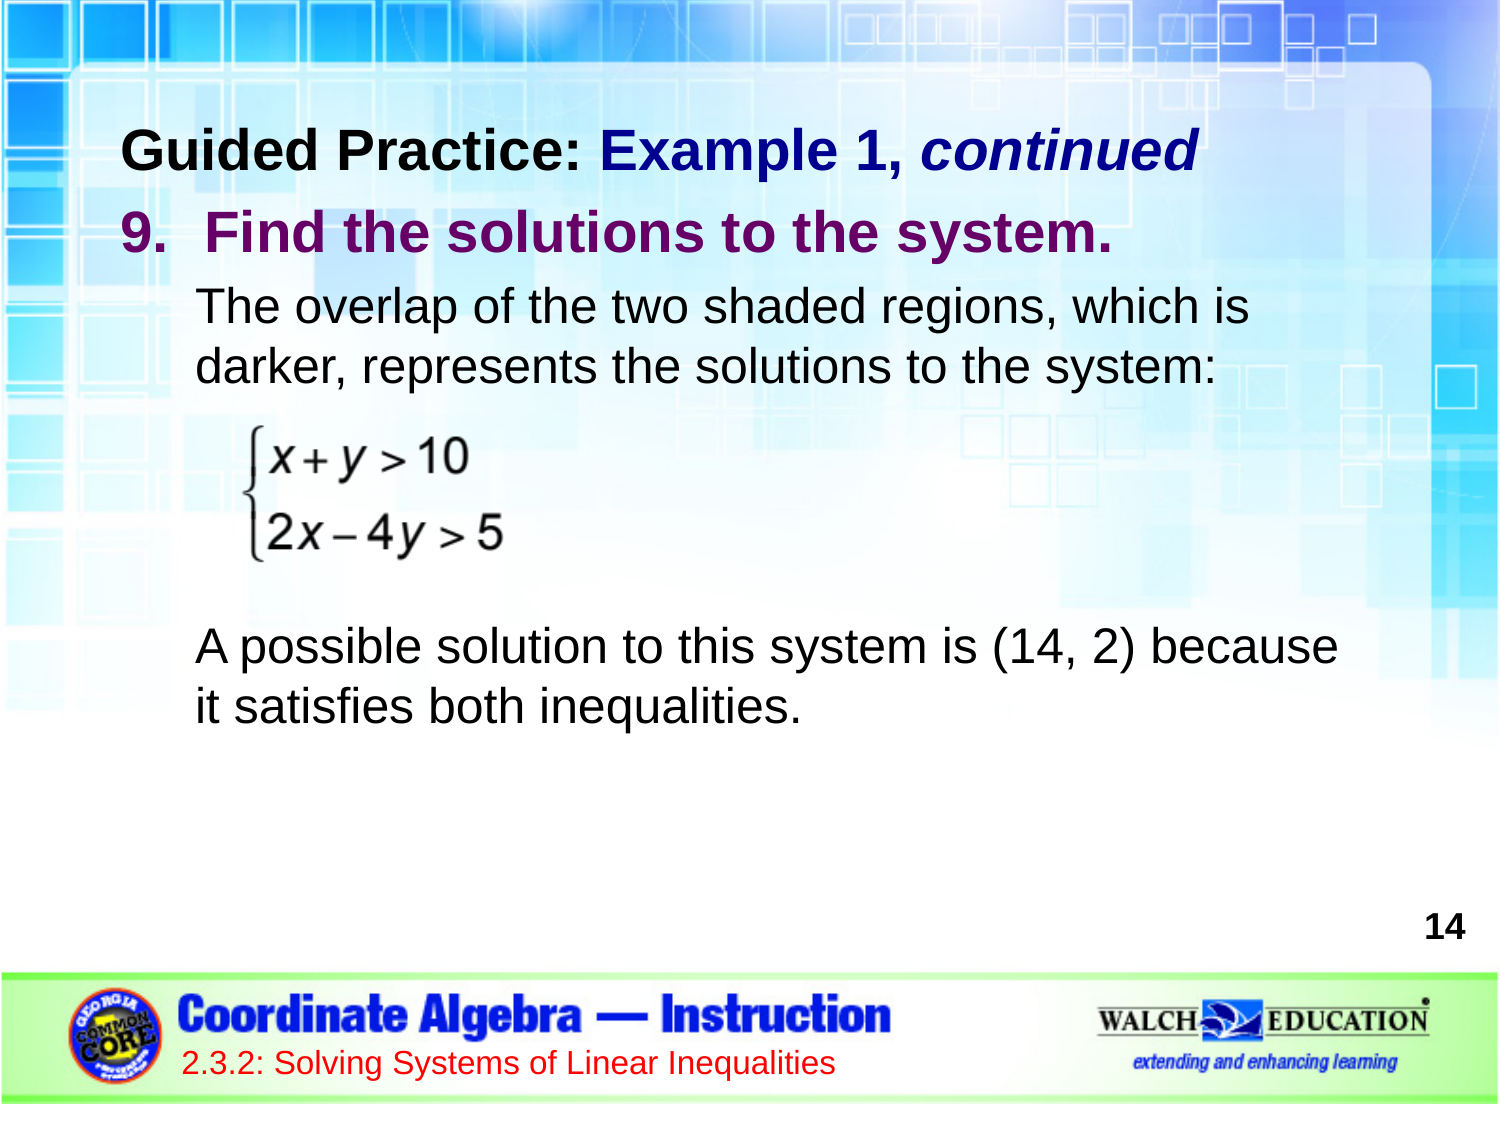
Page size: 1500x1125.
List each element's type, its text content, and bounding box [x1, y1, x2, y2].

slide_number 14 [1361, 901, 1481, 949]
subtitle Guided Practice: Example 1, continued Find the solutions to the system. The overlap of the two shaded regions, which is darker, represents the solutions to the system: A possible solution to this system is (14, 2) because it satisfies both inequalities. [105, 105, 1394, 925]
list 2.3.2: Solving Systems of Linear Inequalities [166, 1033, 1074, 1078]
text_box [239, 420, 507, 565]
picture [1, 0, 1500, 1104]
